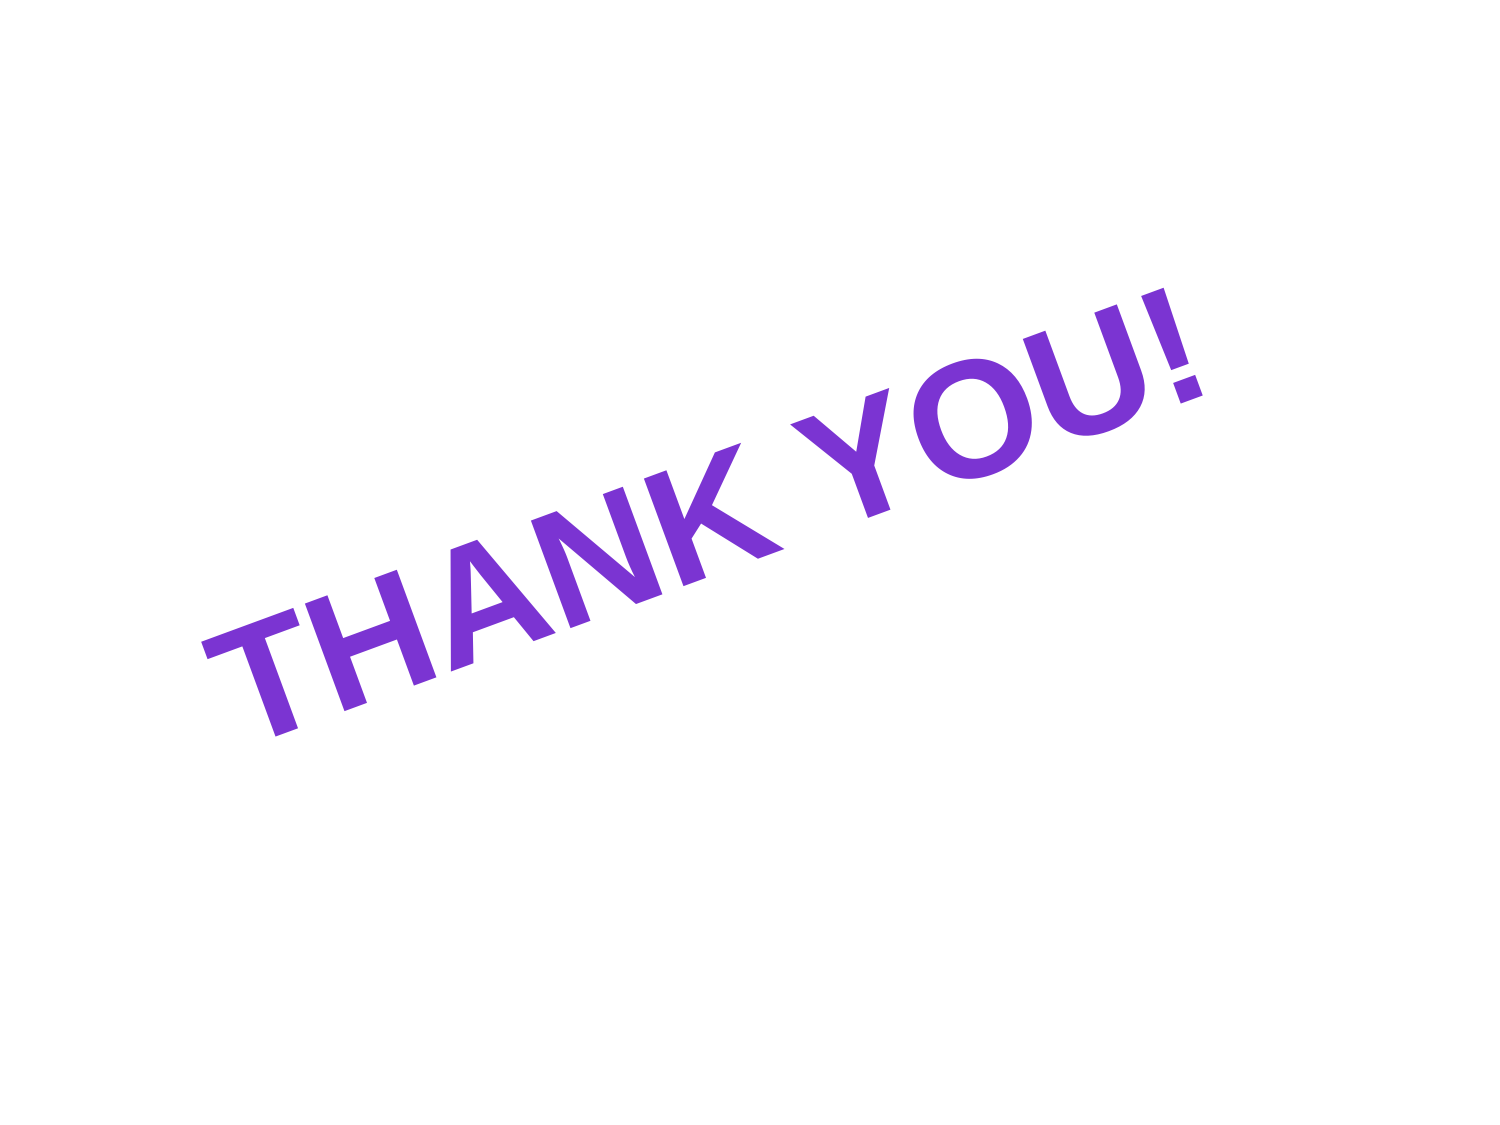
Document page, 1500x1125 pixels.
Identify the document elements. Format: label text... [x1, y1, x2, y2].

text_box Thank you! [135, 210, 1277, 805]
